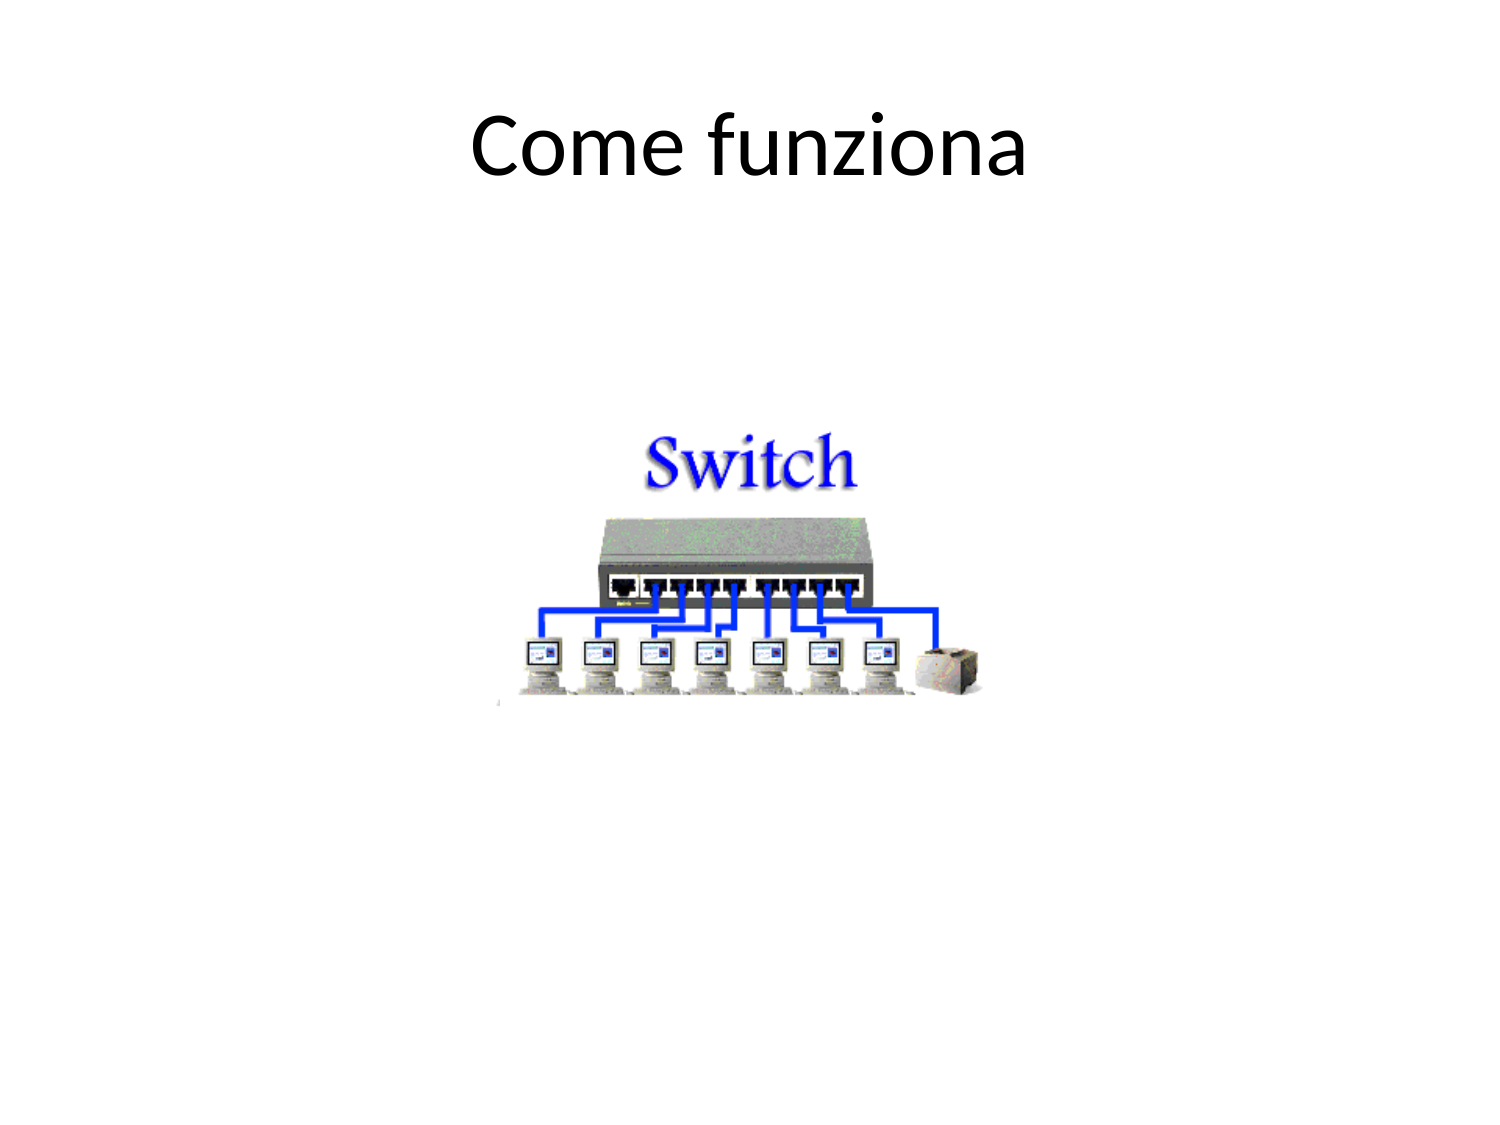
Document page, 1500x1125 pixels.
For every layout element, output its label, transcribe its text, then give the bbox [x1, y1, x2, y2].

title Come funziona [75, 45, 1425, 233]
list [478, 385, 979, 761]
picture [499, 374, 1001, 751]
